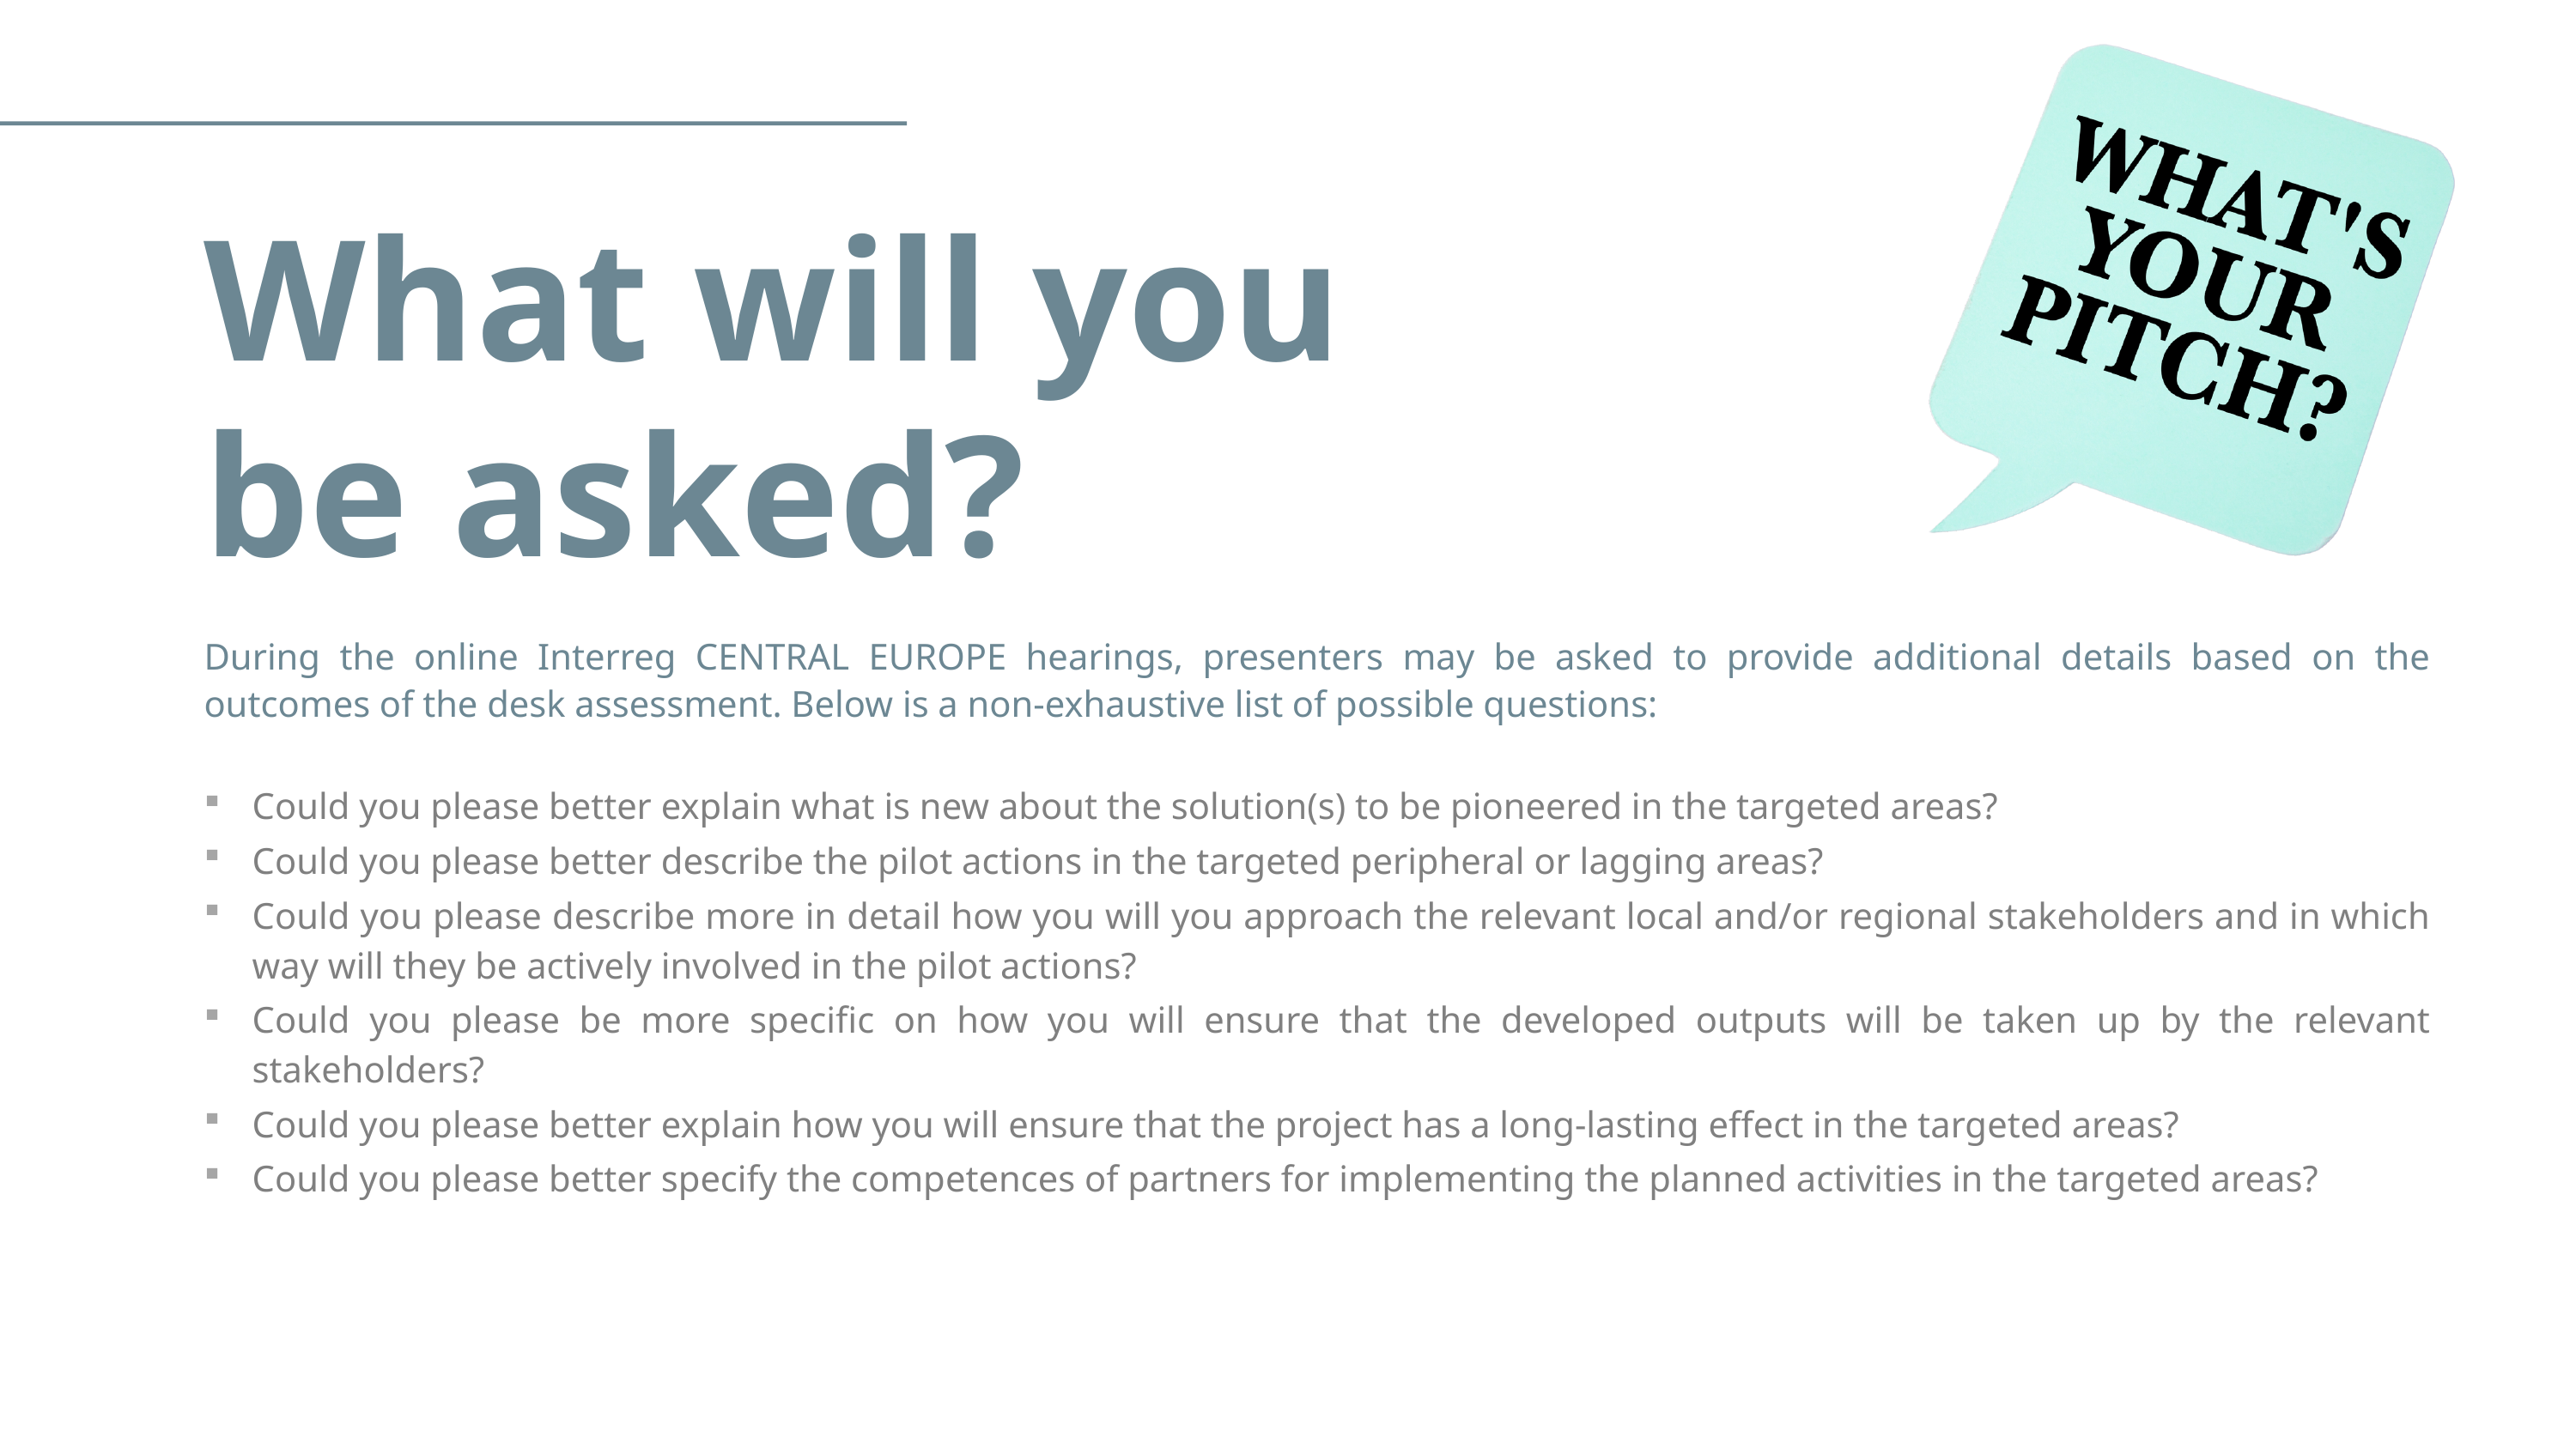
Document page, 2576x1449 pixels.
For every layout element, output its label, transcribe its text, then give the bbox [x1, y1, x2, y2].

text_box During the online Interreg CENTRAL EUROPE hearings, presenters may be asked to provide additional details based on the outcomes of the desk assessment. Below is a non-exhaustive list of possible questions: Could you please better explain what is new about the solution(s) to be pioneered in the targeted areas? Could you please better describe the pilot actions in the targeted peripheral or lagging areas? Could you please describe more in detail how you will you approach the relevant local and/or regional stakeholders and in which way will they be actively involved in the pilot actions? Could you please be more specific on how you will ensure that the developed outputs will be taken up by the relevant stakeholders? Could you please better explain how you will ensure that the project has a long-lasting effect in the targeted areas? Could you please better specify the competences of partners for implementing the planned activities in the targeted areas? [204, 628, 2432, 1200]
text_box [1921, 0, 2485, 689]
text_box What will you be asked? [204, 198, 1480, 591]
